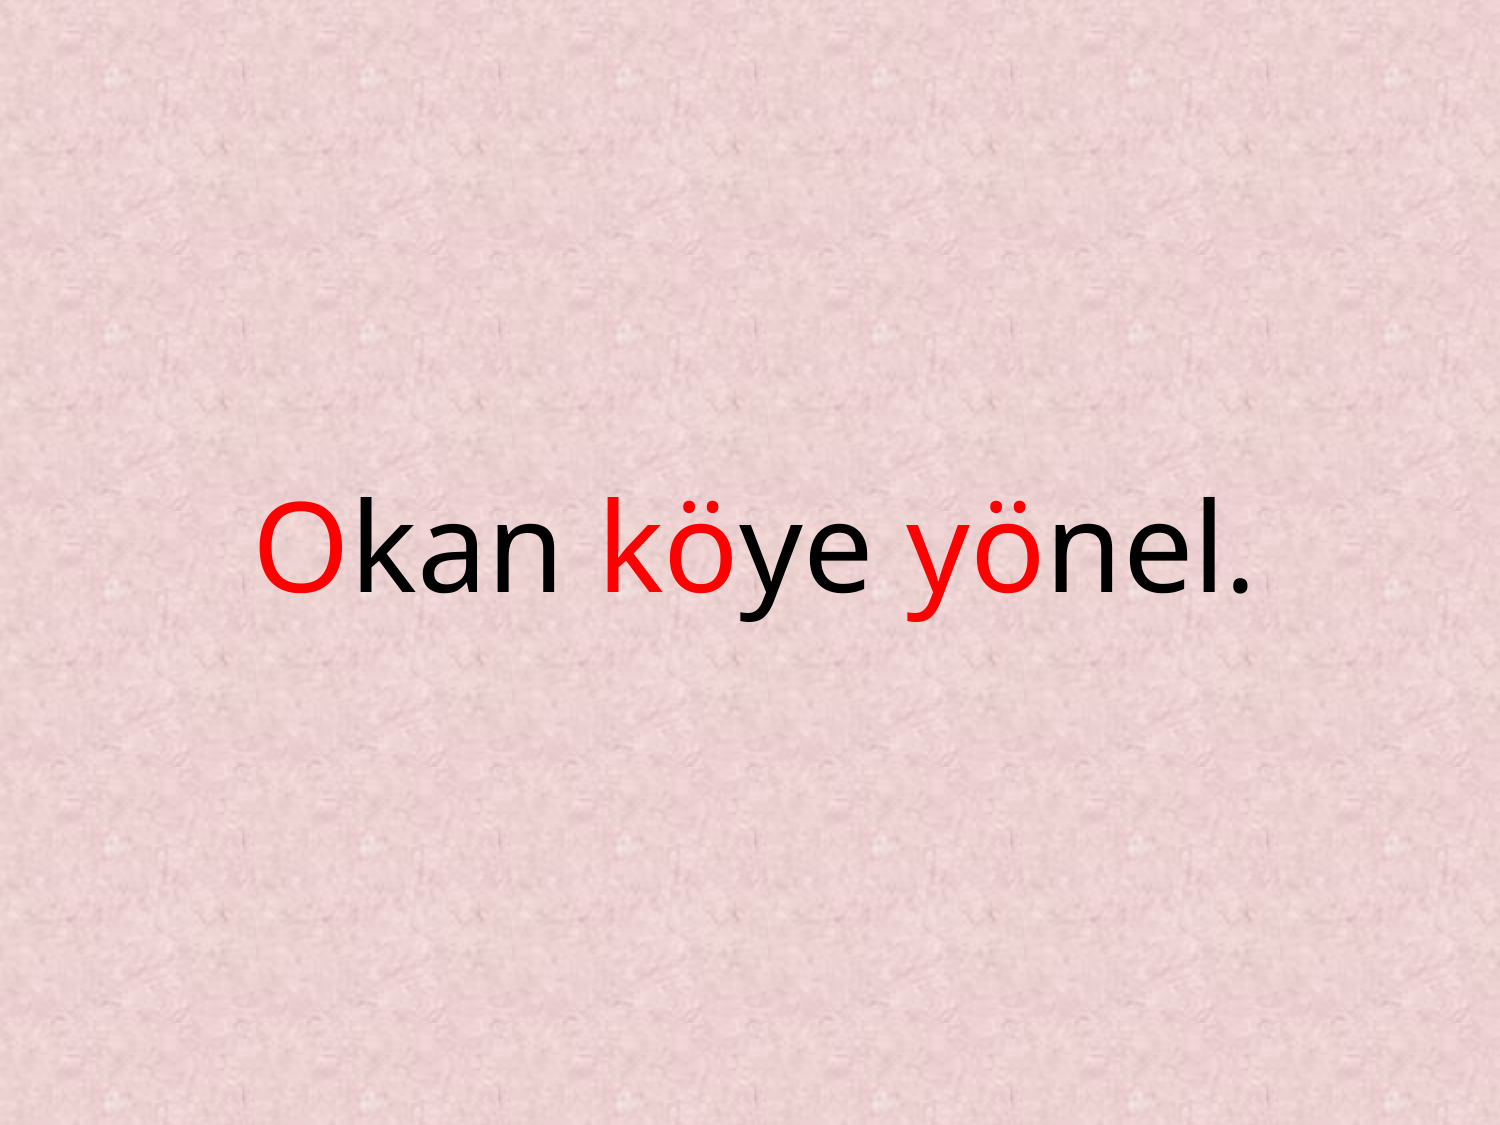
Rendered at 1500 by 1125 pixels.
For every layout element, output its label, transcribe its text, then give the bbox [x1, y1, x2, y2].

title Okan köye yönel. [117, 421, 1393, 663]
